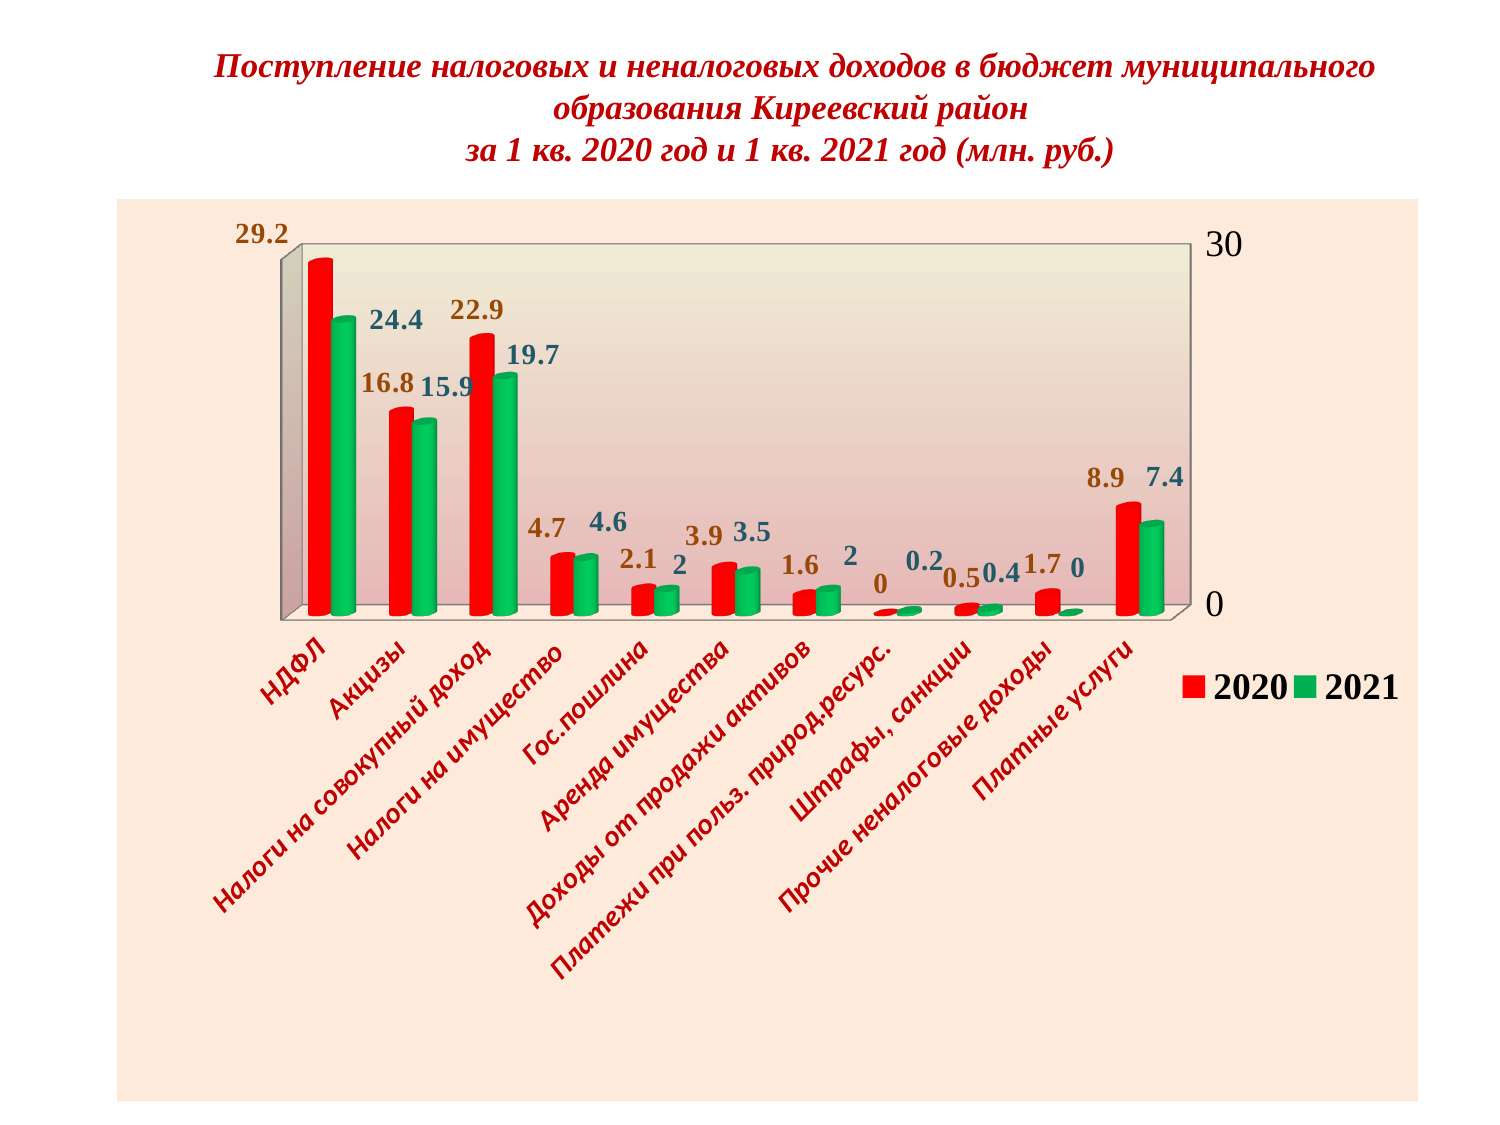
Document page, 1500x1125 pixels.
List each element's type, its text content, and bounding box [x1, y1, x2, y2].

chart [116, 198, 1419, 1102]
title Поступление налоговых и неналоговых доходов в бюджет муниципального образования Киреевский район за 1 кв. 2020 год и 1 кв. 2021 год (млн. руб.) [175, 35, 1416, 176]
